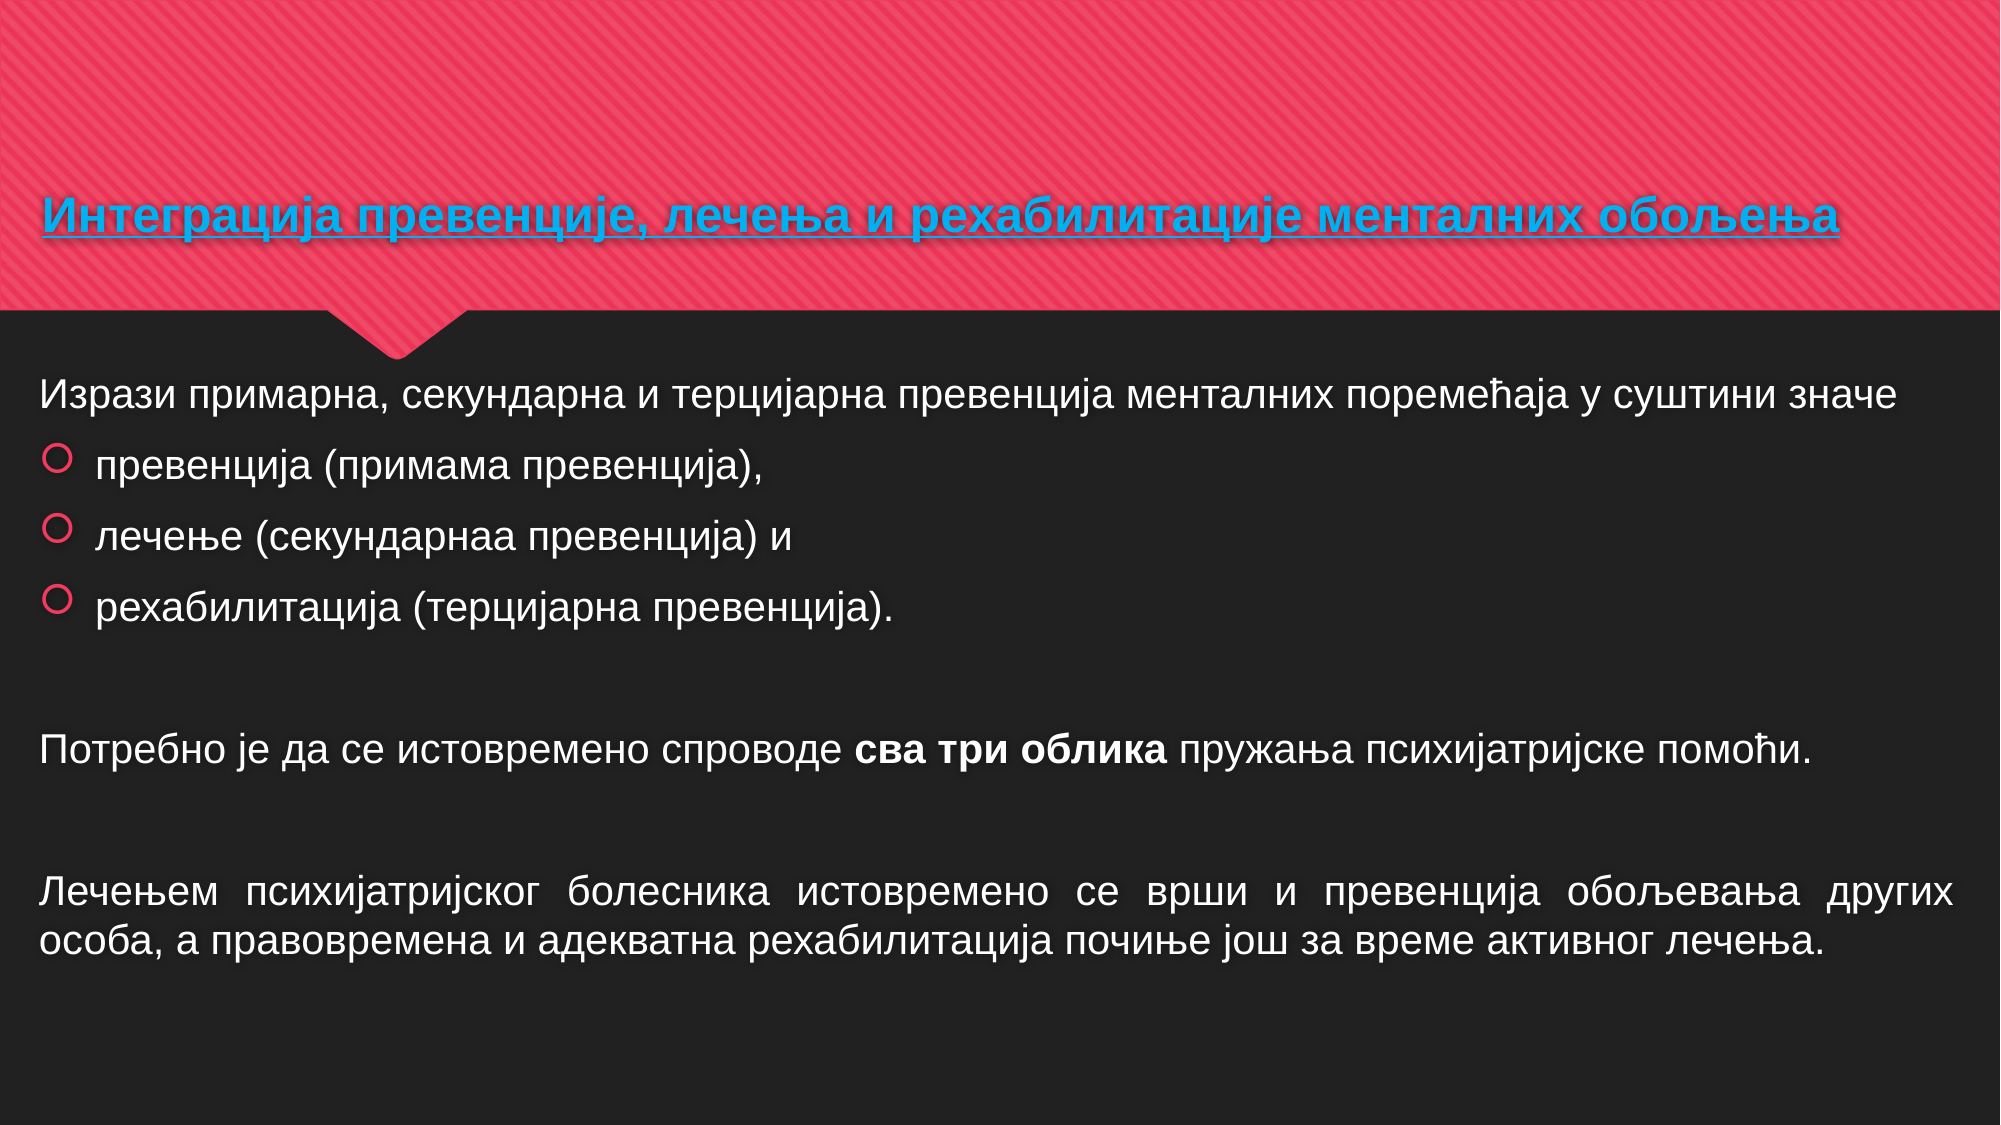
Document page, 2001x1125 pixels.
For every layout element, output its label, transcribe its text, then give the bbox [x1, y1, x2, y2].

list Изрази примарна, секундарна и терцијарна превенција менталних поремећаја у суштини значе превенција (примама превенција), лечење (секундарнаа превенција) и рехабилитација (терцијарна превенција). Потребно је да се истовремено спроводе сва три облика пружања психијатријске помоћи. Лечењем психијатријског болесника истовремено се врши и превенција обољевања других особа, a правовремена и адекватна рехабилитација почиње још за време активног лечења. [23, 399, 1970, 1073]
title Интеграција превенције, лечења и рехабилитације менталних обољења [26, 98, 1970, 311]
